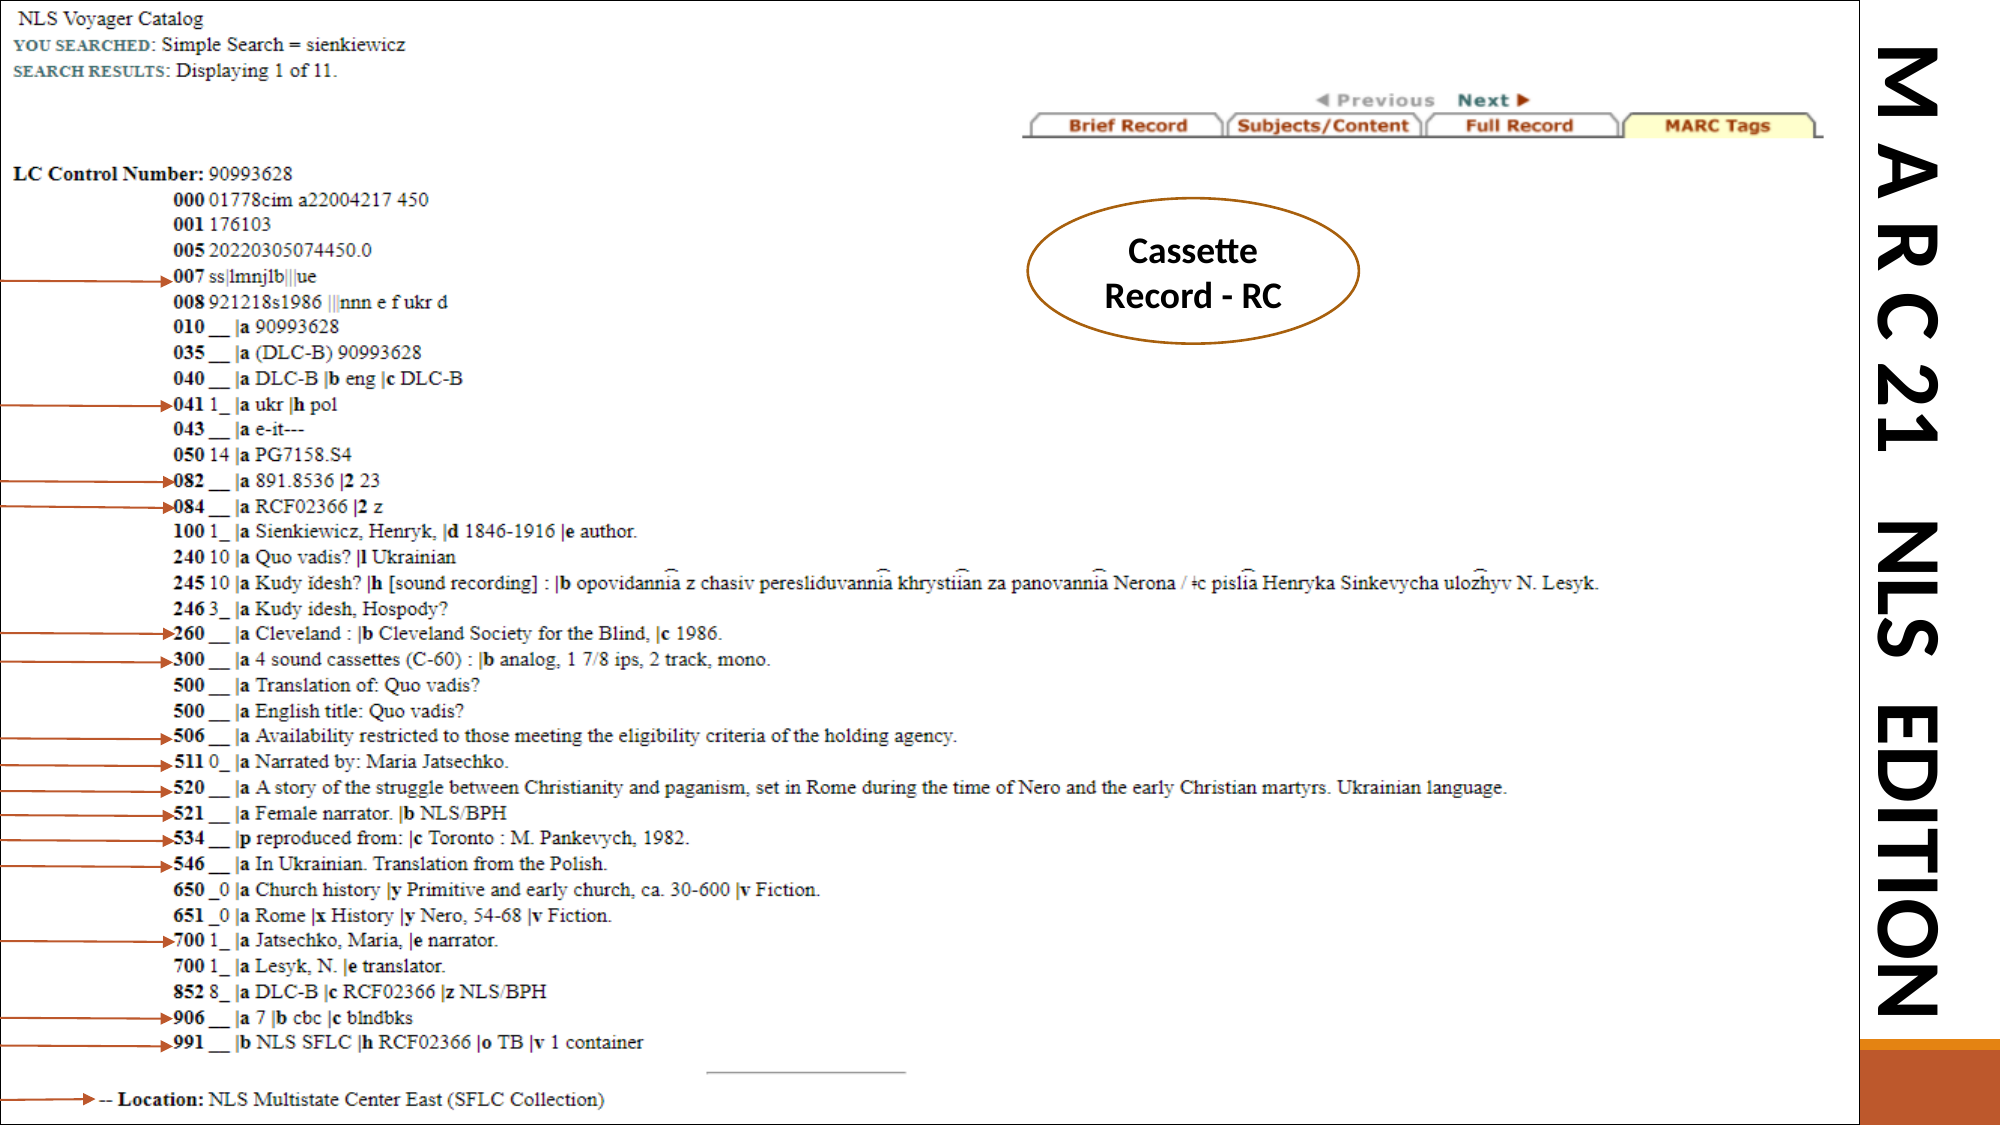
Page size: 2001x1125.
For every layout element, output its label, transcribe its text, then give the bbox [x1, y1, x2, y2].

text_box M A R C 21 NLS EDITION [1868, 28, 1978, 1069]
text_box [0, 505, 176, 509]
picture [0, 0, 1860, 1125]
